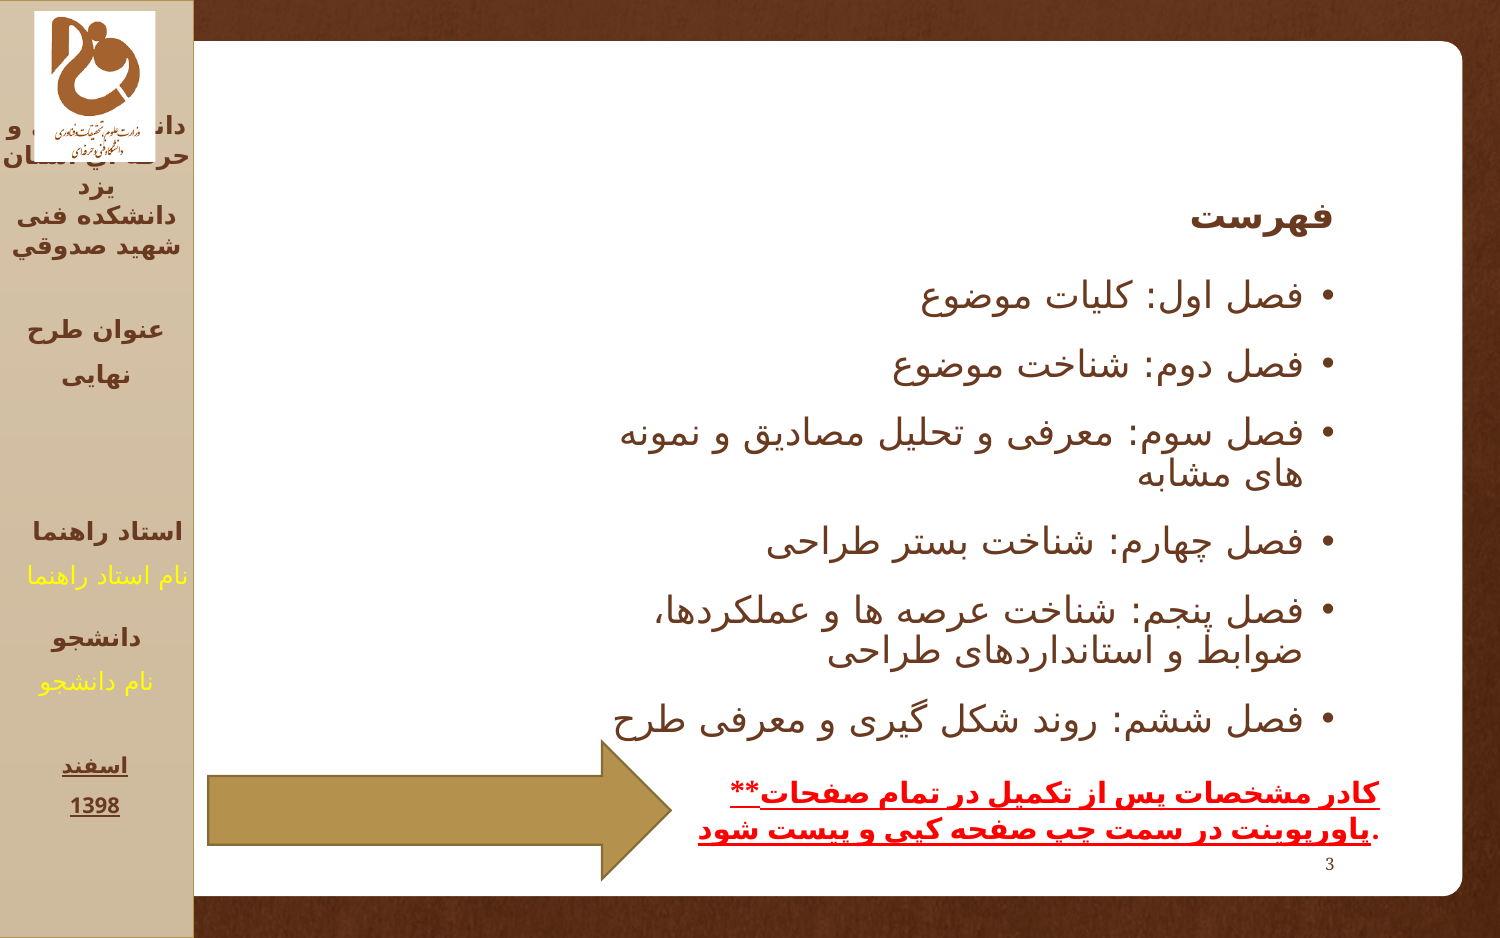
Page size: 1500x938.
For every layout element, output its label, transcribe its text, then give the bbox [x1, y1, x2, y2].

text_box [0, 0, 216, 938]
slide_number 3 [1262, 853, 1350, 886]
title فهرست [1171, 178, 1350, 244]
list فصل اول: کلیات موضوع فصل دوم: شناخت موضوع فصل سوم: معرفی و تحلیل مصادیق و نمونه های مشابه فصل چهارم: شناخت بستر طراحی فصل پنجم: شناخت عرصه ها و عملکردها، ضوابط و استانداردهای طراحی فصل ششم: روند شکل گیری و معرفی طرح [562, 268, 1350, 794]
text_box **کادر مشخصات پس از تکمیل در تمام صفحات پاورپوینت در سمت چپ صفحه کپی و پیست شود. [682, 767, 1395, 853]
text_box [216, 739, 673, 882]
